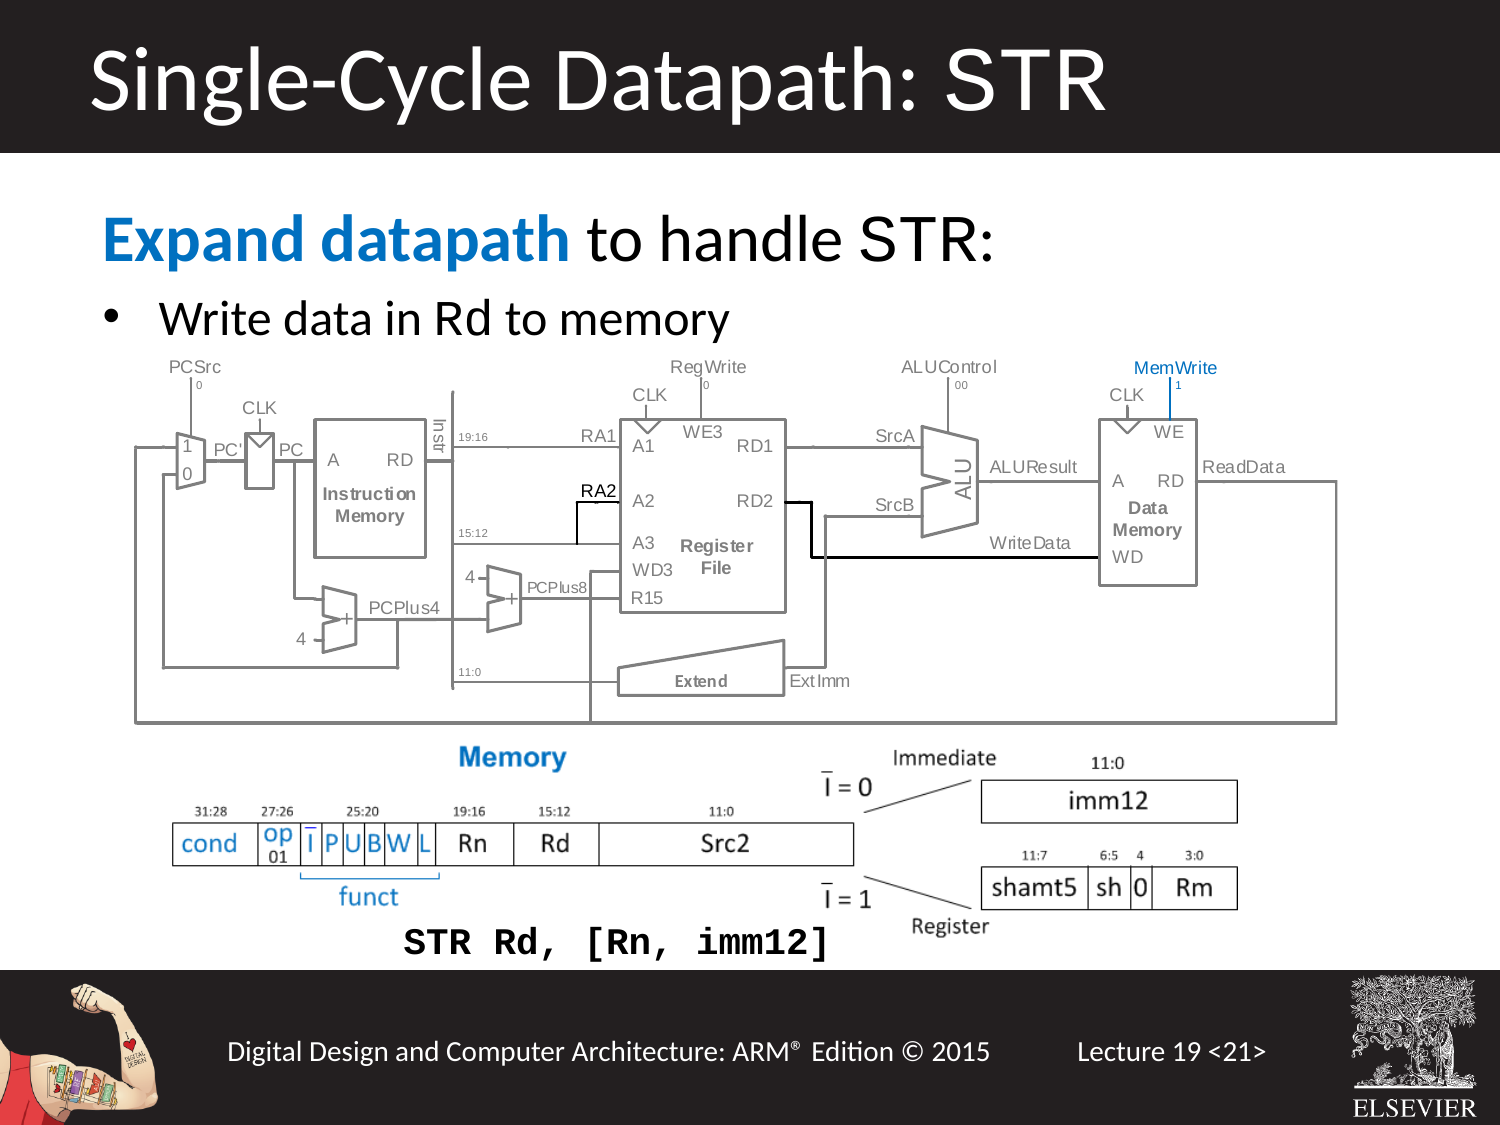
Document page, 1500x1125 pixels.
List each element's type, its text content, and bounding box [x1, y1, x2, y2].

picture [1350, 974, 1477, 1117]
list Expand datapath to handle STR: Write data in Rd to memory [87, 187, 1350, 1000]
text_box Single-Cycle Datapath: STR [75, 11, 1500, 136]
picture [170, 737, 1238, 941]
text_box STR Rd, [Rn, imm12] [388, 948, 847, 971]
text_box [130, 327, 1338, 726]
picture [0, 979, 163, 1125]
